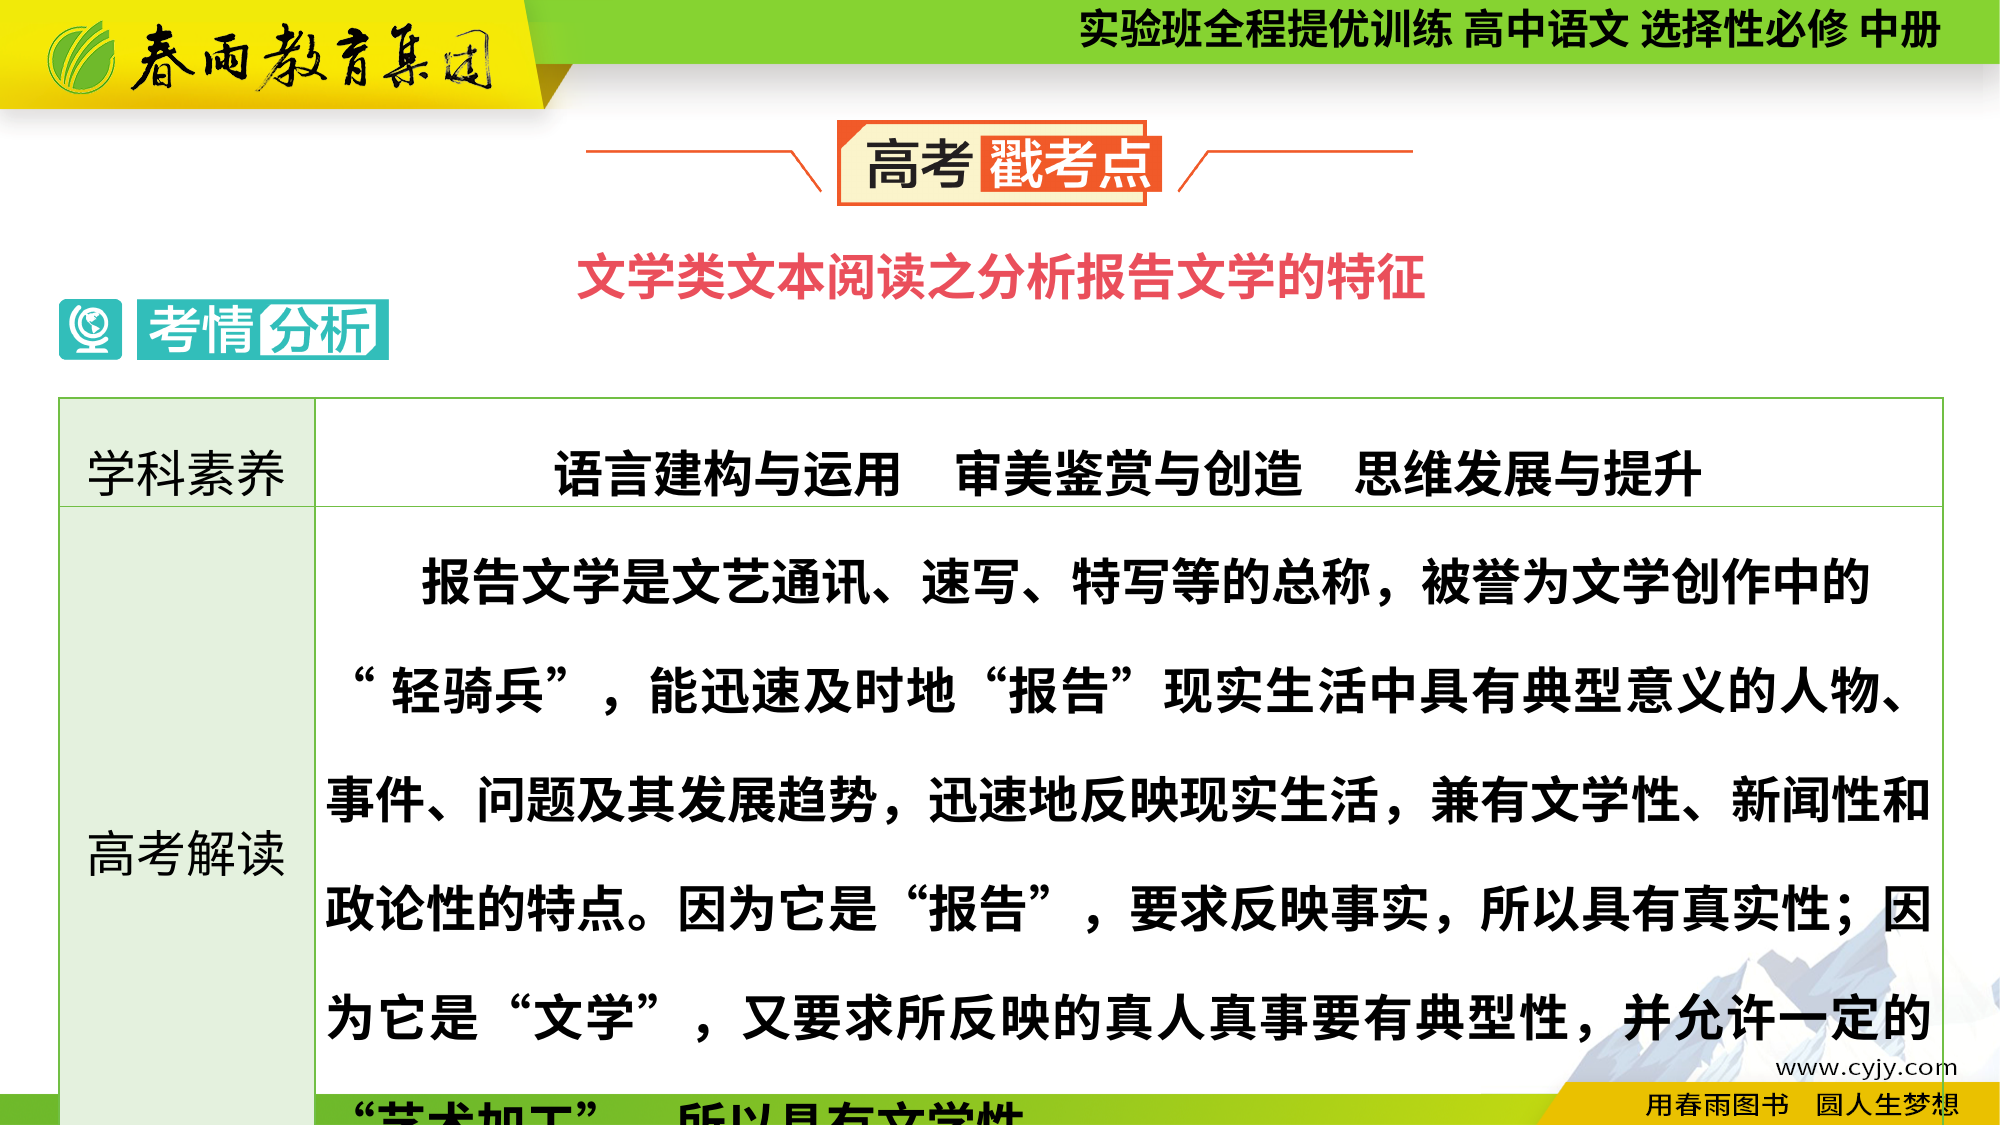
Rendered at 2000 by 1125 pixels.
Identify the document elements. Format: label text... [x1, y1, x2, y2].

table_header 学科素养 [60, 399, 314, 506]
table_cell 报告文学是文艺通讯、速写、特写等的总称，被誉为文学创作中的 “轻骑兵”，能迅速及时地“报告”现实生活中具有典型意义的人物、事件、问题及其发展趋势，迅速地反映现实生活，兼有文学性、新闻性和政论性的特点。因为它是“报告”，要求反映事实，所以具有真实性；因为它是“文学”，又要求所反映的真人真事要有典型性，并允许一定的“艺术加工”，所以具有文学性。 [316, 507, 1942, 1125]
list 文学类文本阅读之分析报告文学的特征 [59, 208, 1944, 303]
picture [0, 0, 2000, 1125]
table_header 语言建构与运用 审美鉴赏与创造 思维发展与提升 [316, 399, 1942, 506]
table_cell 高考解读 [60, 507, 314, 1125]
